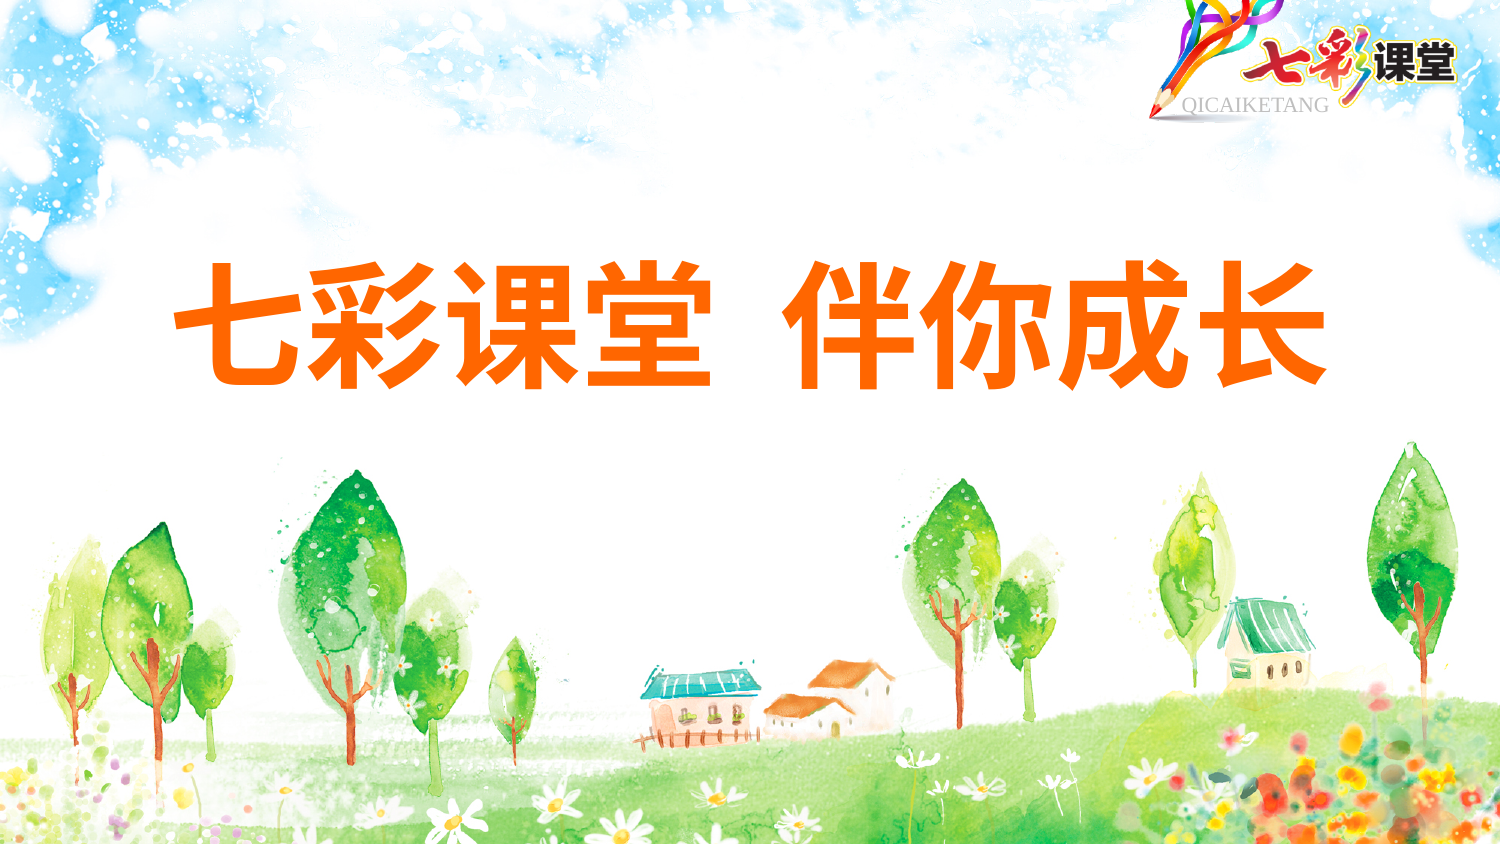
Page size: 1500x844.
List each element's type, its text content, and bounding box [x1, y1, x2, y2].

picture [0, 0, 1500, 844]
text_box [1142, 0, 1460, 127]
text_box 七彩课堂 伴你成长 [153, 232, 1346, 413]
